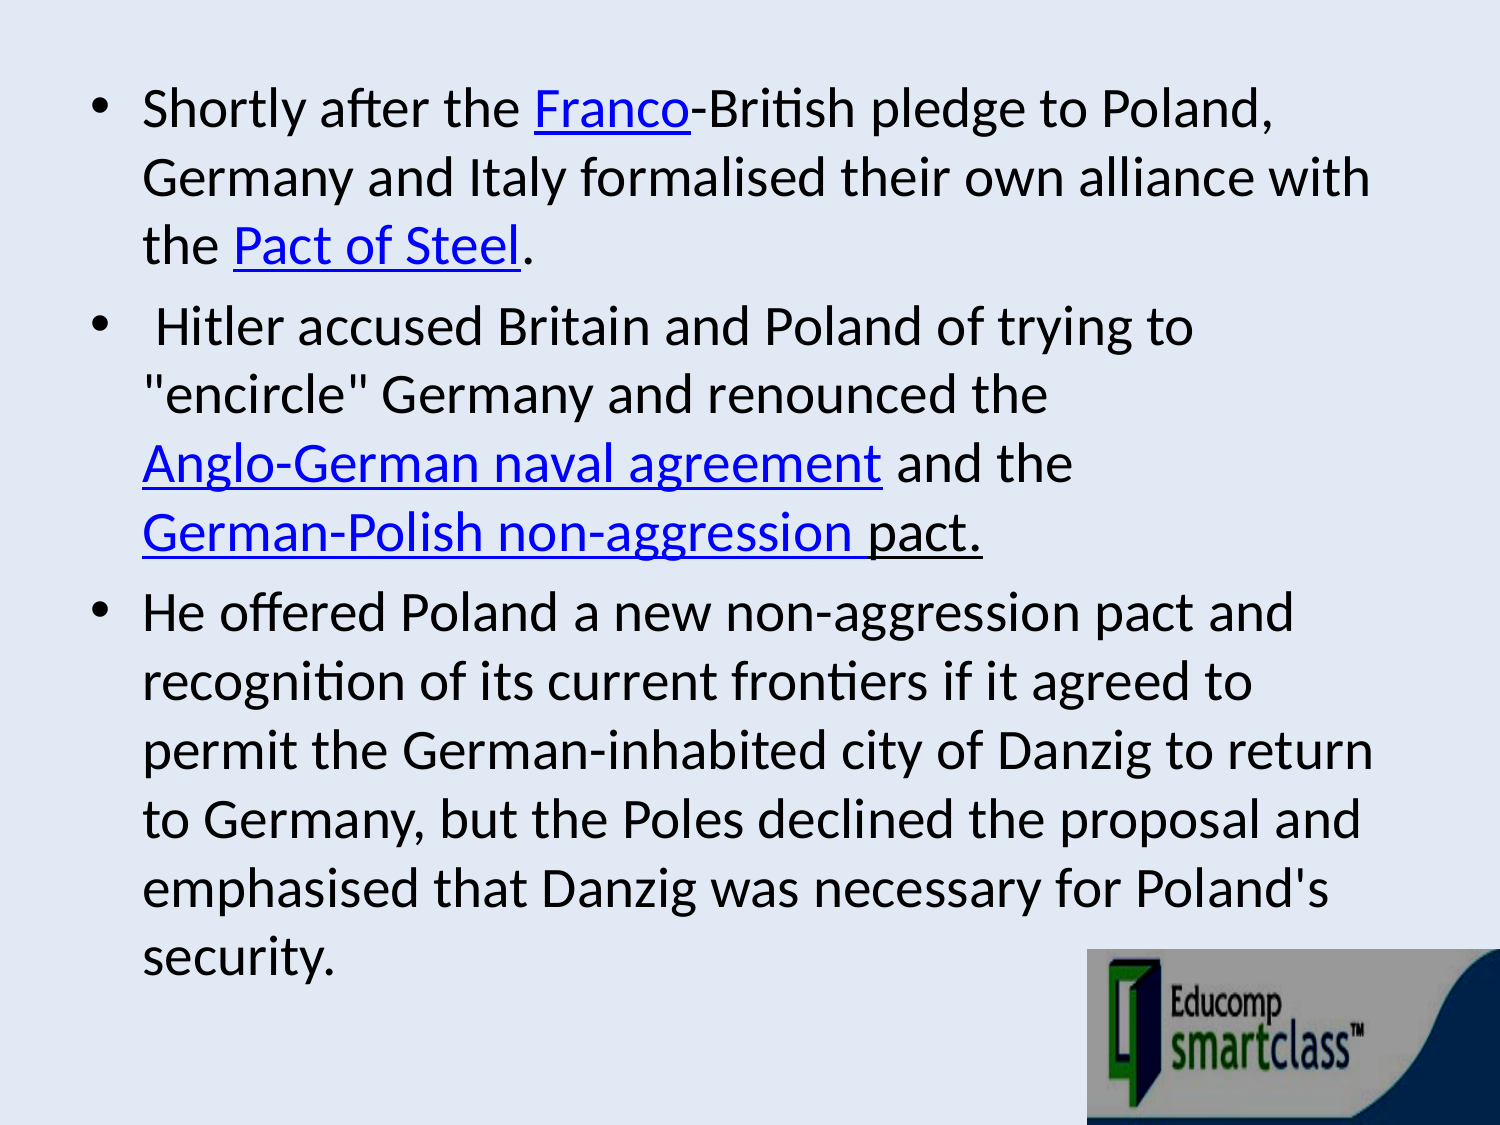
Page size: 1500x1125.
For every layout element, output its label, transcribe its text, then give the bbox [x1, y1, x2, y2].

list Shortly after the Franco-British pledge to Poland, Germany and Italy formalised their own alliance with the Pact of Steel. Hitler accused Britain and Poland of trying to "encircle" Germany and renounced the Anglo-German naval agreement and the German-Polish non-aggression pact. He offered Poland a new non-aggression pact and recognition of its current frontiers if it agreed to permit the German-inhabited city of Danzig to return to Germany, but the Poles declined the proposal and emphasised that Danzig was necessary for Poland's security. [75, 62, 1425, 1005]
picture [1087, 949, 1500, 1125]
